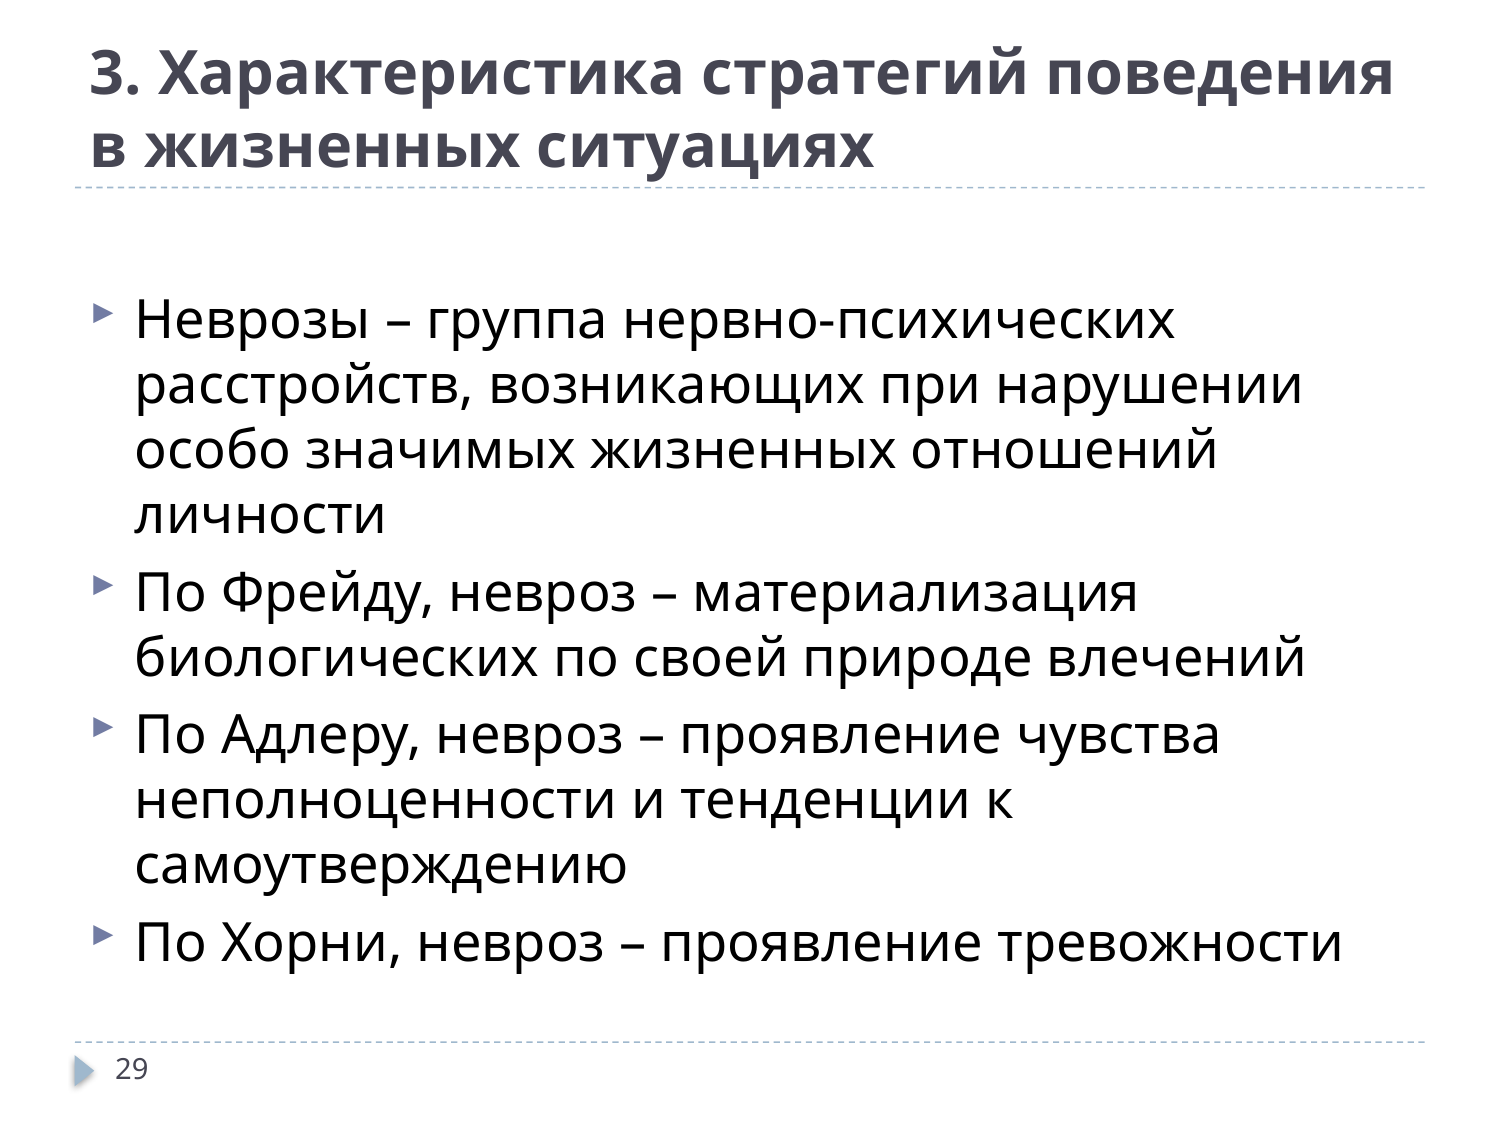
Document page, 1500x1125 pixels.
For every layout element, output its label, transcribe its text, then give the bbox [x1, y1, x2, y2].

title 3. Характеристика стратегий поведения в жизненных ситуациях [75, 24, 1425, 188]
slide_number 29 [100, 1042, 426, 1103]
list Неврозы – группа нервно-психических расстройств, возникающих при нарушении особо значимых жизненных отношений личности По Фрейду, невроз – материализация биологических по своей природе влечений По Адлеру, невроз – проявление чувства неполноценности и тенденции к самоутверждению По Хорни, невроз – проявление тревожности [75, 200, 1425, 1010]
